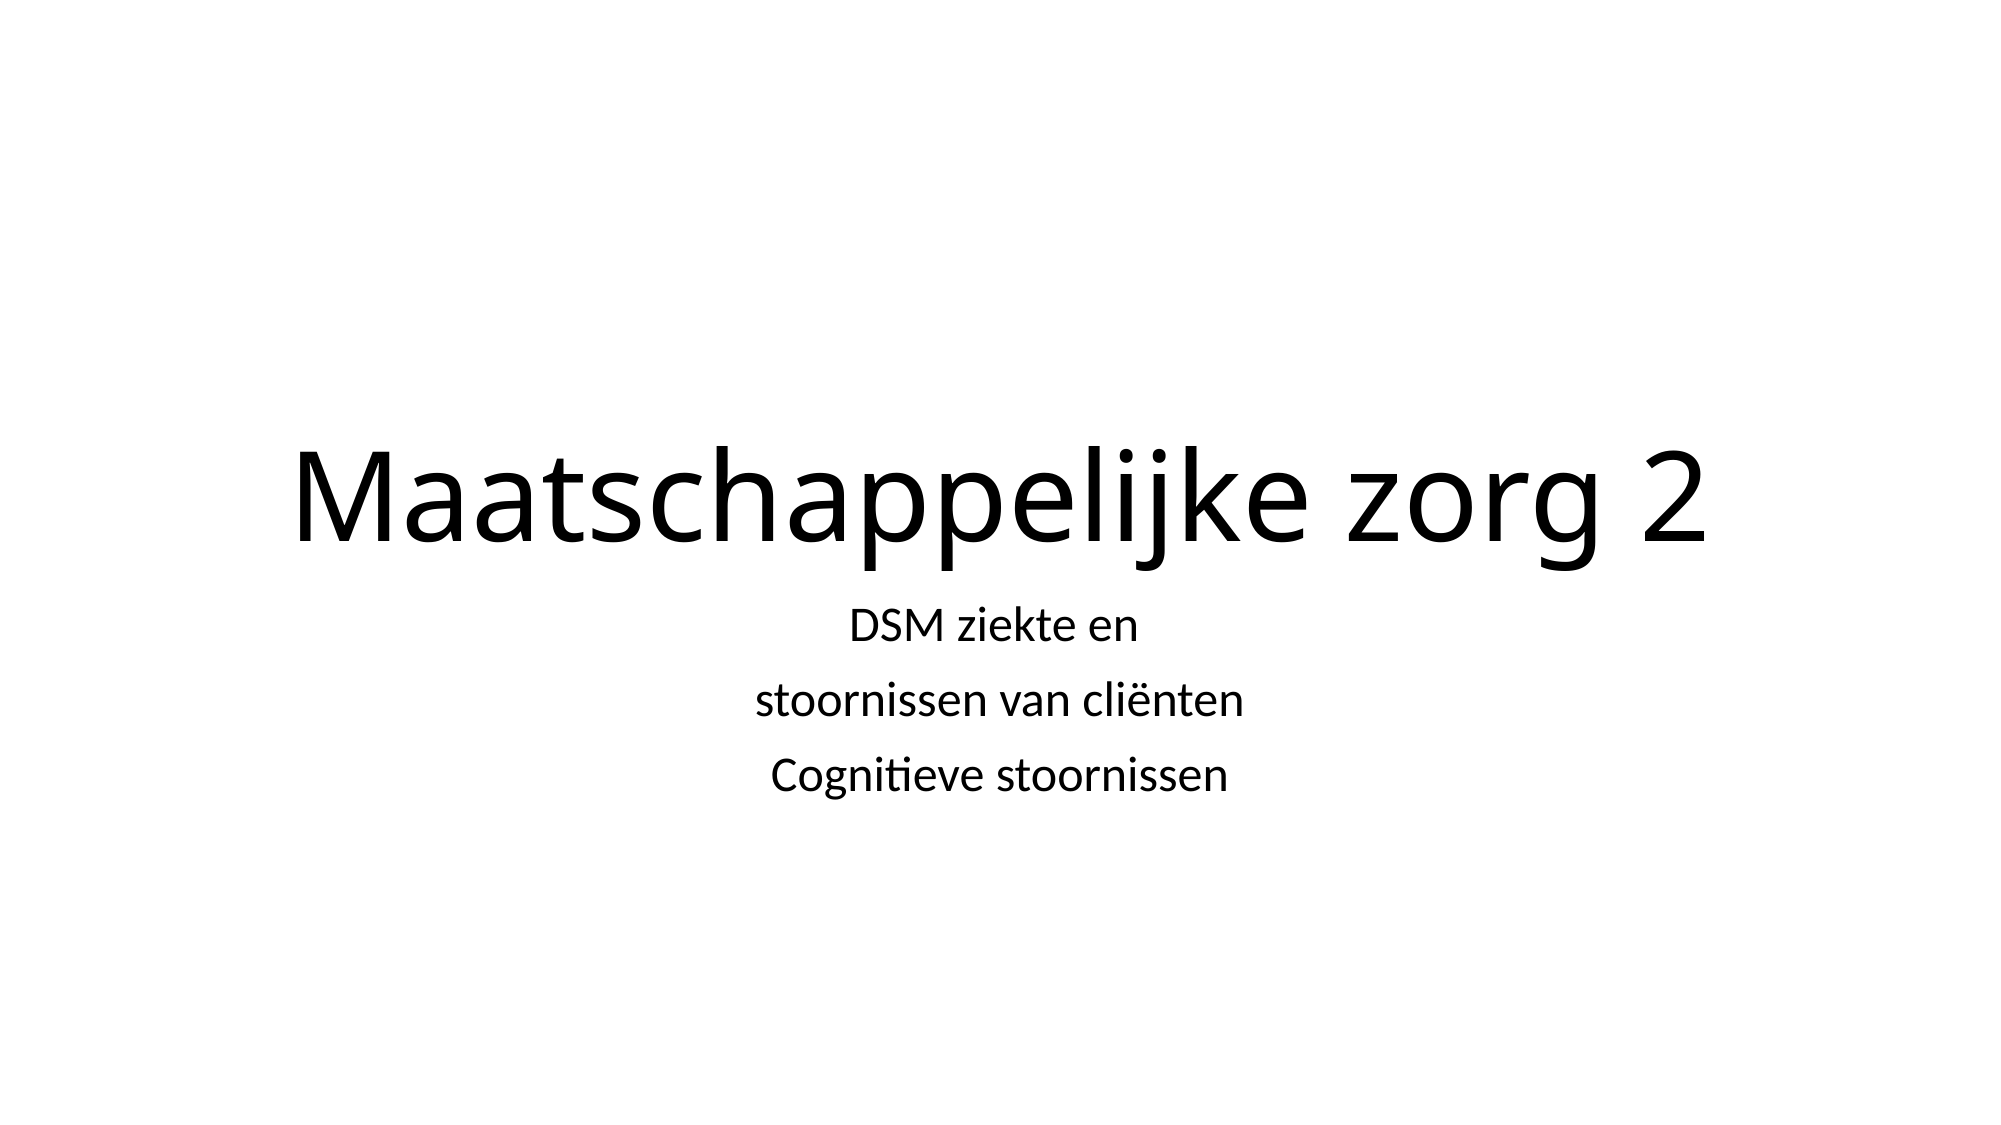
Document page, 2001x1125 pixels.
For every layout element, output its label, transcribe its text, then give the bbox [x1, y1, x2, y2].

title Maatschappelijke zorg 2 [249, 184, 1750, 576]
subtitle DSM ziekte en stoornissen van cliënten Cognitieve stoornissen [249, 590, 1750, 863]
